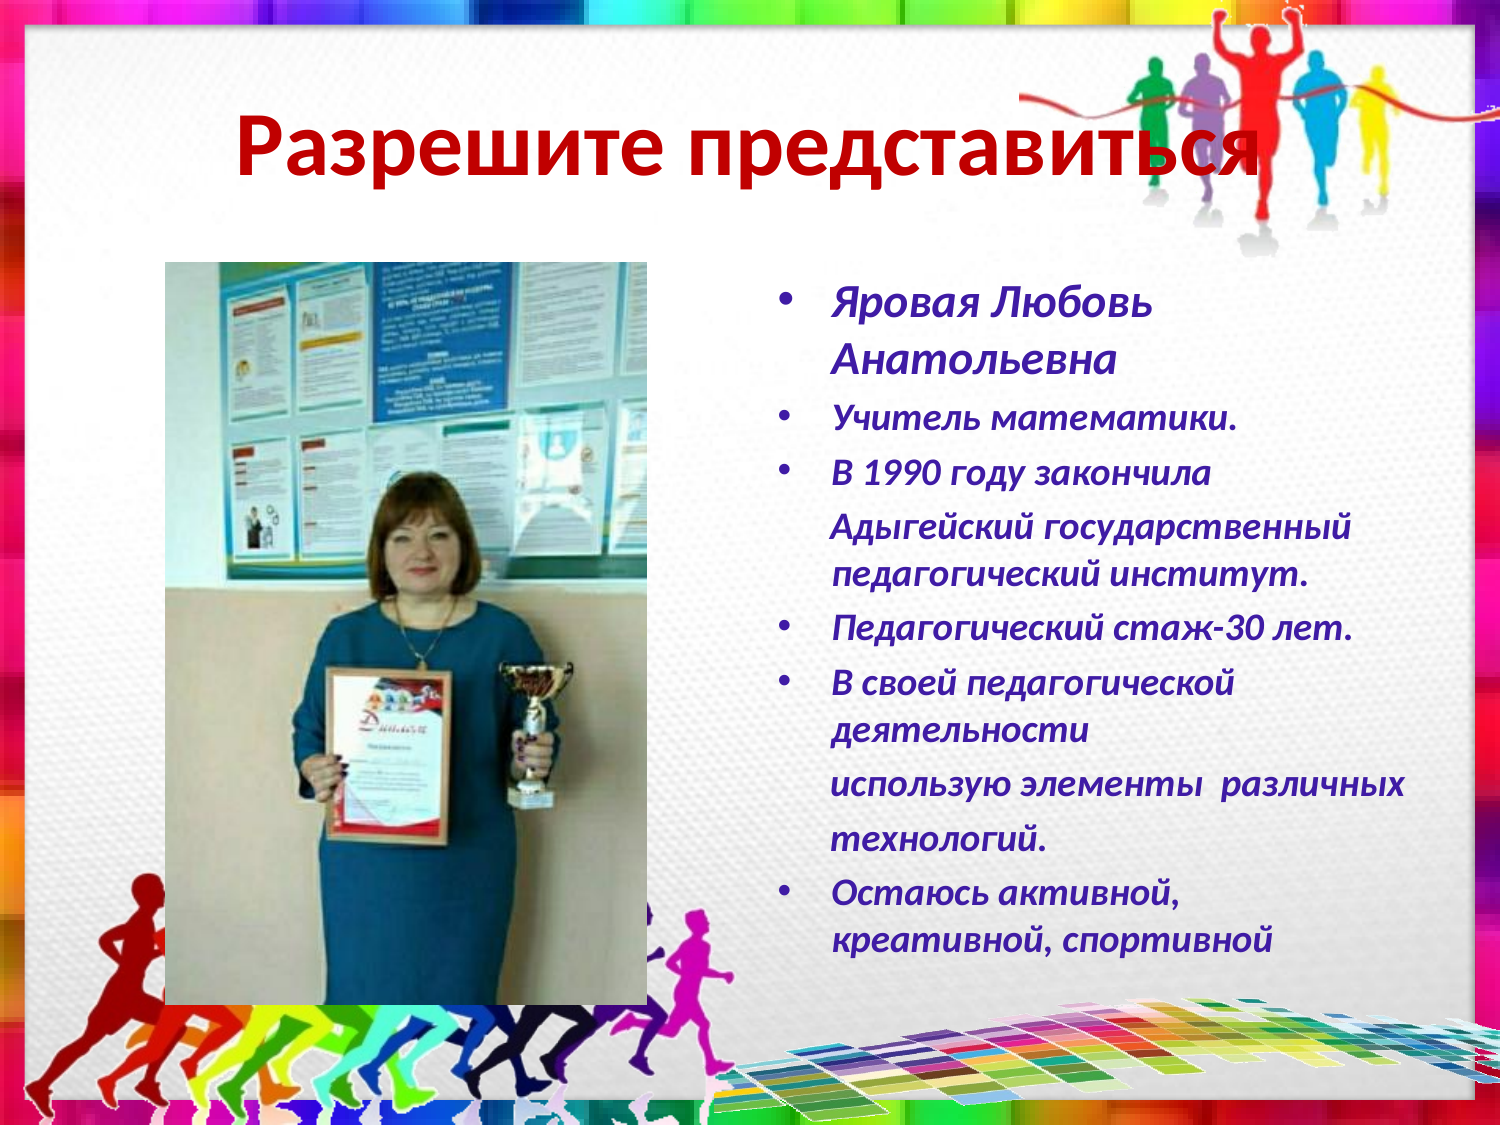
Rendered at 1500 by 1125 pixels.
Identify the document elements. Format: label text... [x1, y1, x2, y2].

title Разрешите представиться [75, 45, 1425, 233]
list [165, 262, 647, 1006]
list Яровая Любовь Анатольевна Учитель математики. В 1990 году закончила Адыгейский государственный педагогический институт. Педагогический стаж-30 лет. В своей педагогической деятельности использую элементы различных технологий. Остаюсь активной, креативной, спортивной [762, 262, 1425, 1005]
picture [0, 0, 1500, 1125]
